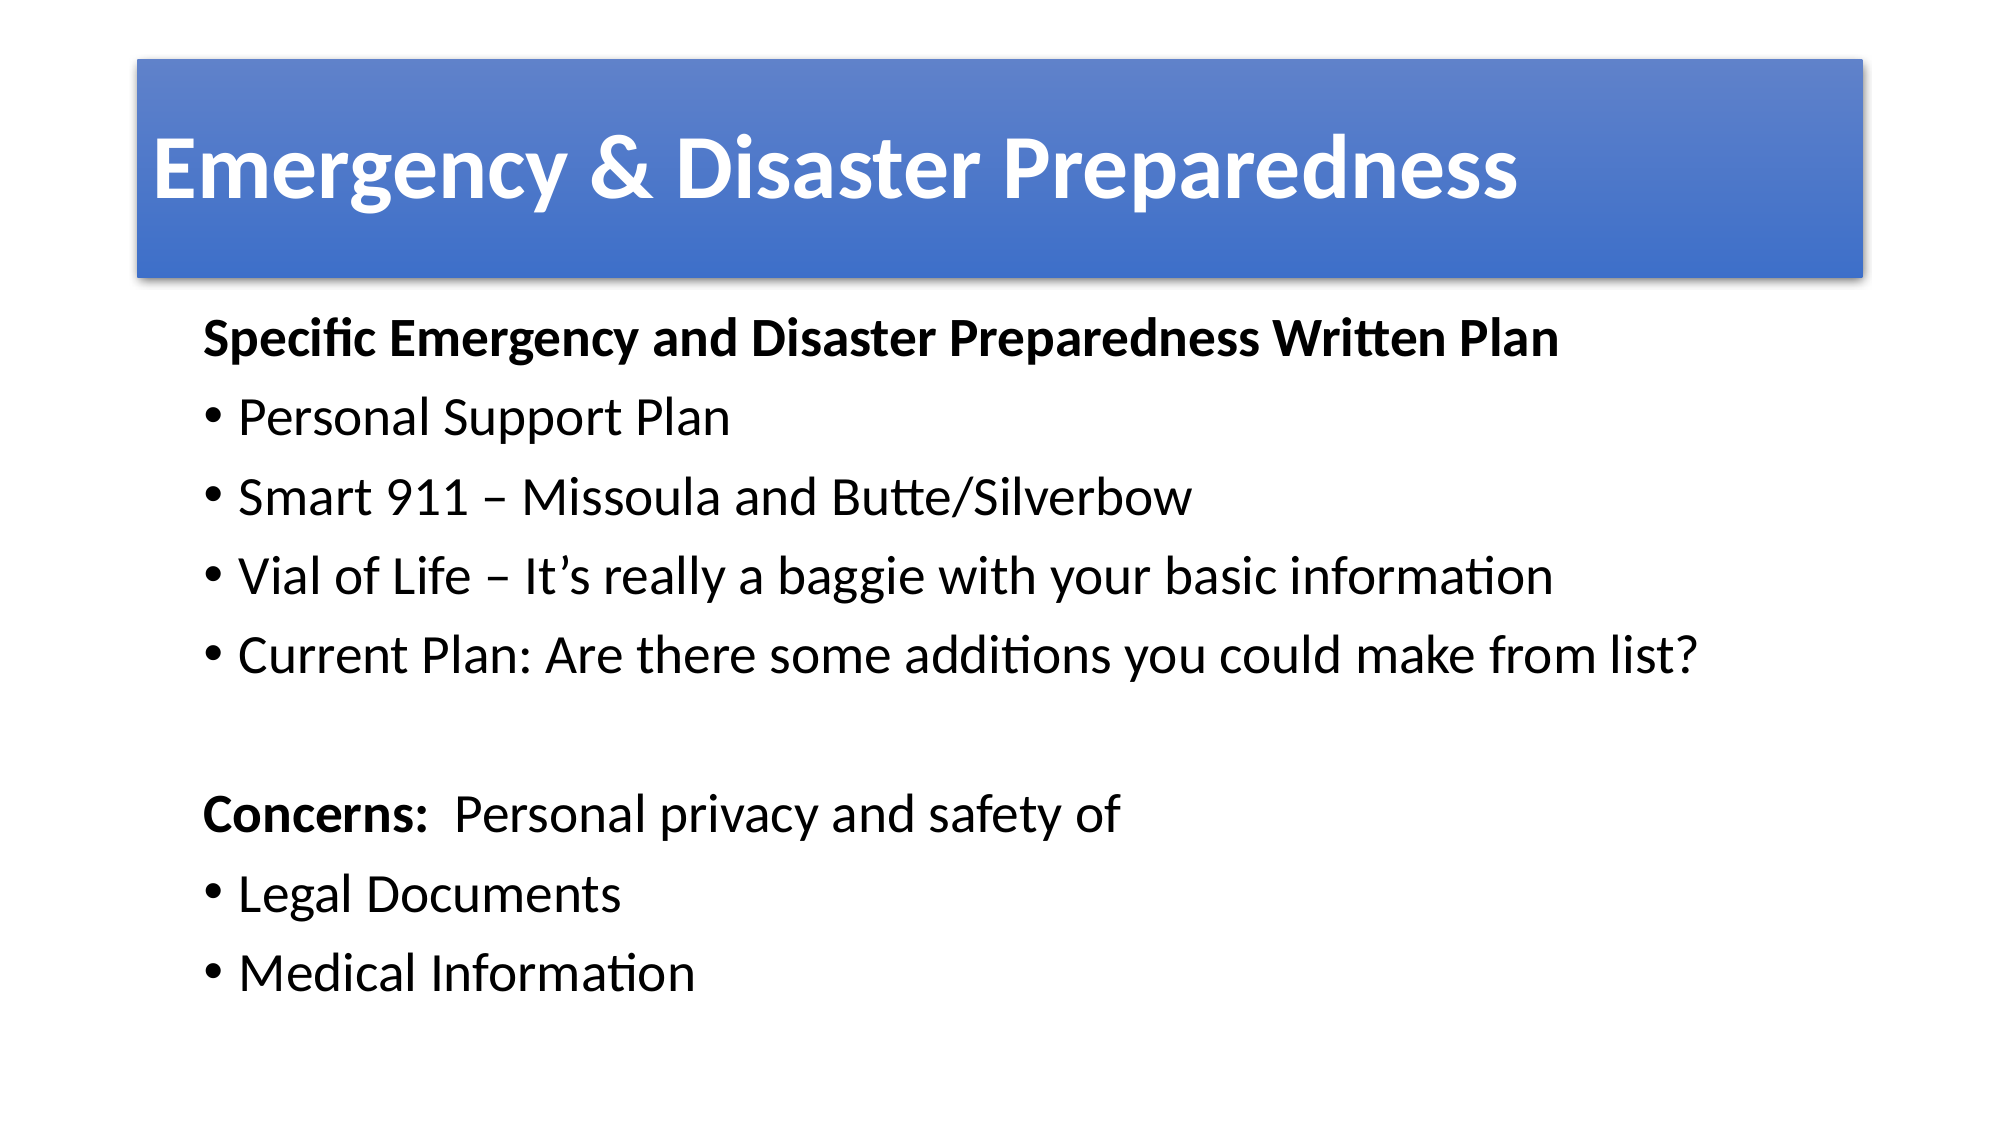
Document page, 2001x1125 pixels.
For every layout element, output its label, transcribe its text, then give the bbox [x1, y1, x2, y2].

list Specific Emergency and Disaster Preparedness Written Plan Personal Support Plan Smart 911 – Missoula and Butte/Silverbow Vial of Life – It’s really a baggie with your basic information Current Plan: Are there some additions you could make from list? Concerns: Personal privacy and safety of Legal Documents Medical Information [188, 300, 1914, 1015]
title Emergency & Disaster Preparedness [137, 59, 1863, 278]
